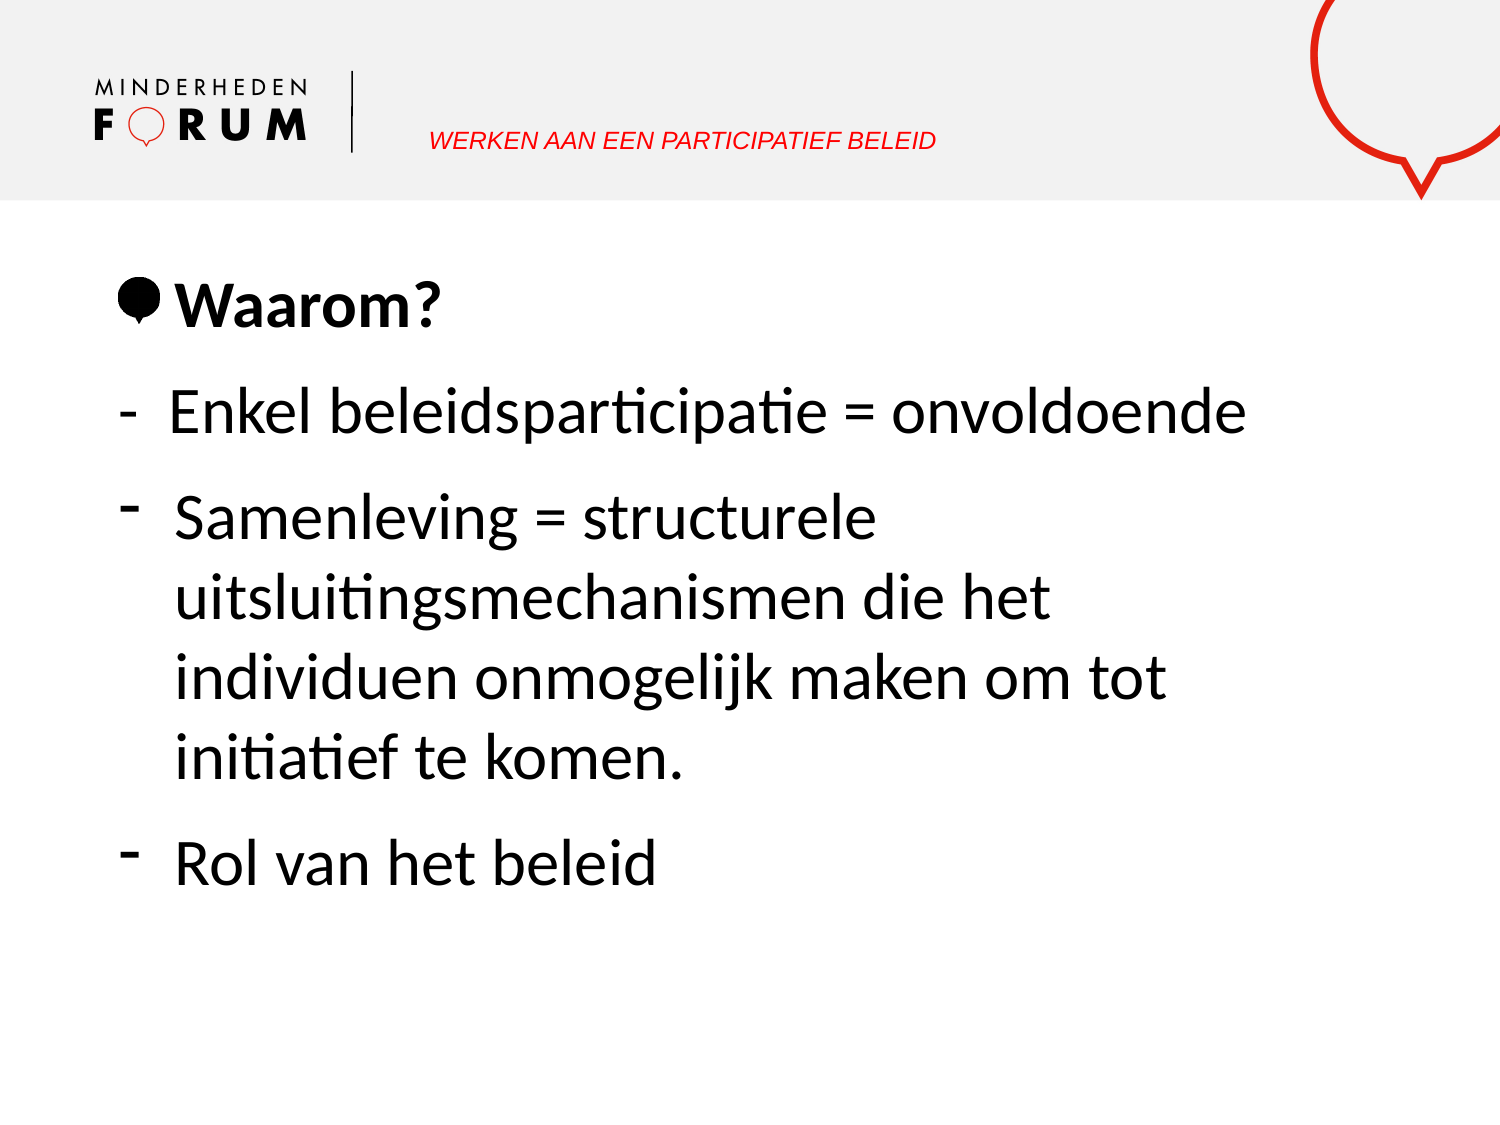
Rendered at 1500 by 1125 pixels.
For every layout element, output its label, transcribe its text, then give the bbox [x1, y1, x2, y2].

list Waarom? - Enkel beleidsparticipatie = onvoldoende Samenleving = structurele uitsluitingsmechanismen die het individuen onmogelijk maken om tot initiatief te komen. Rol van het beleid [103, 253, 1353, 1012]
text_box WERKEN AAN EEN PARTICIPATIEF BELEID [413, 109, 1294, 169]
picture [0, 0, 1500, 1125]
